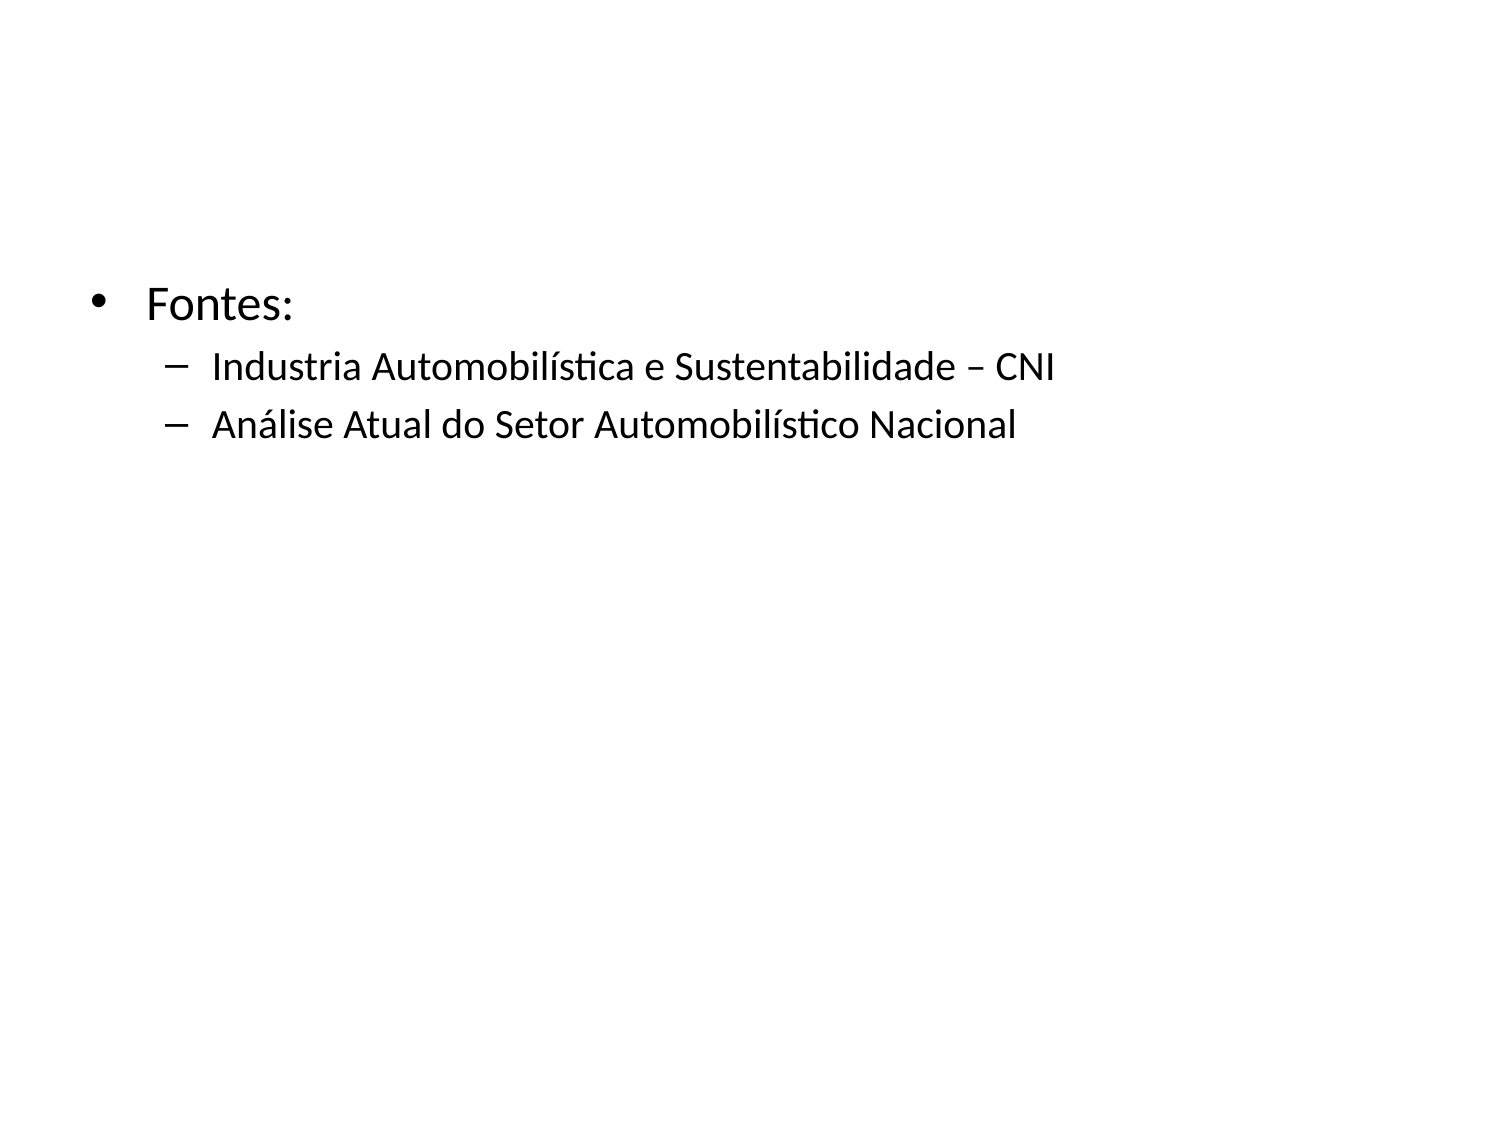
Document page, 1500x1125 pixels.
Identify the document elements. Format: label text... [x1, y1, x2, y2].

list Fontes: Industria Automobilística e Sustentabilidade – CNI Análise Atual do Setor Automobilístico Nacional [75, 262, 1425, 1005]
